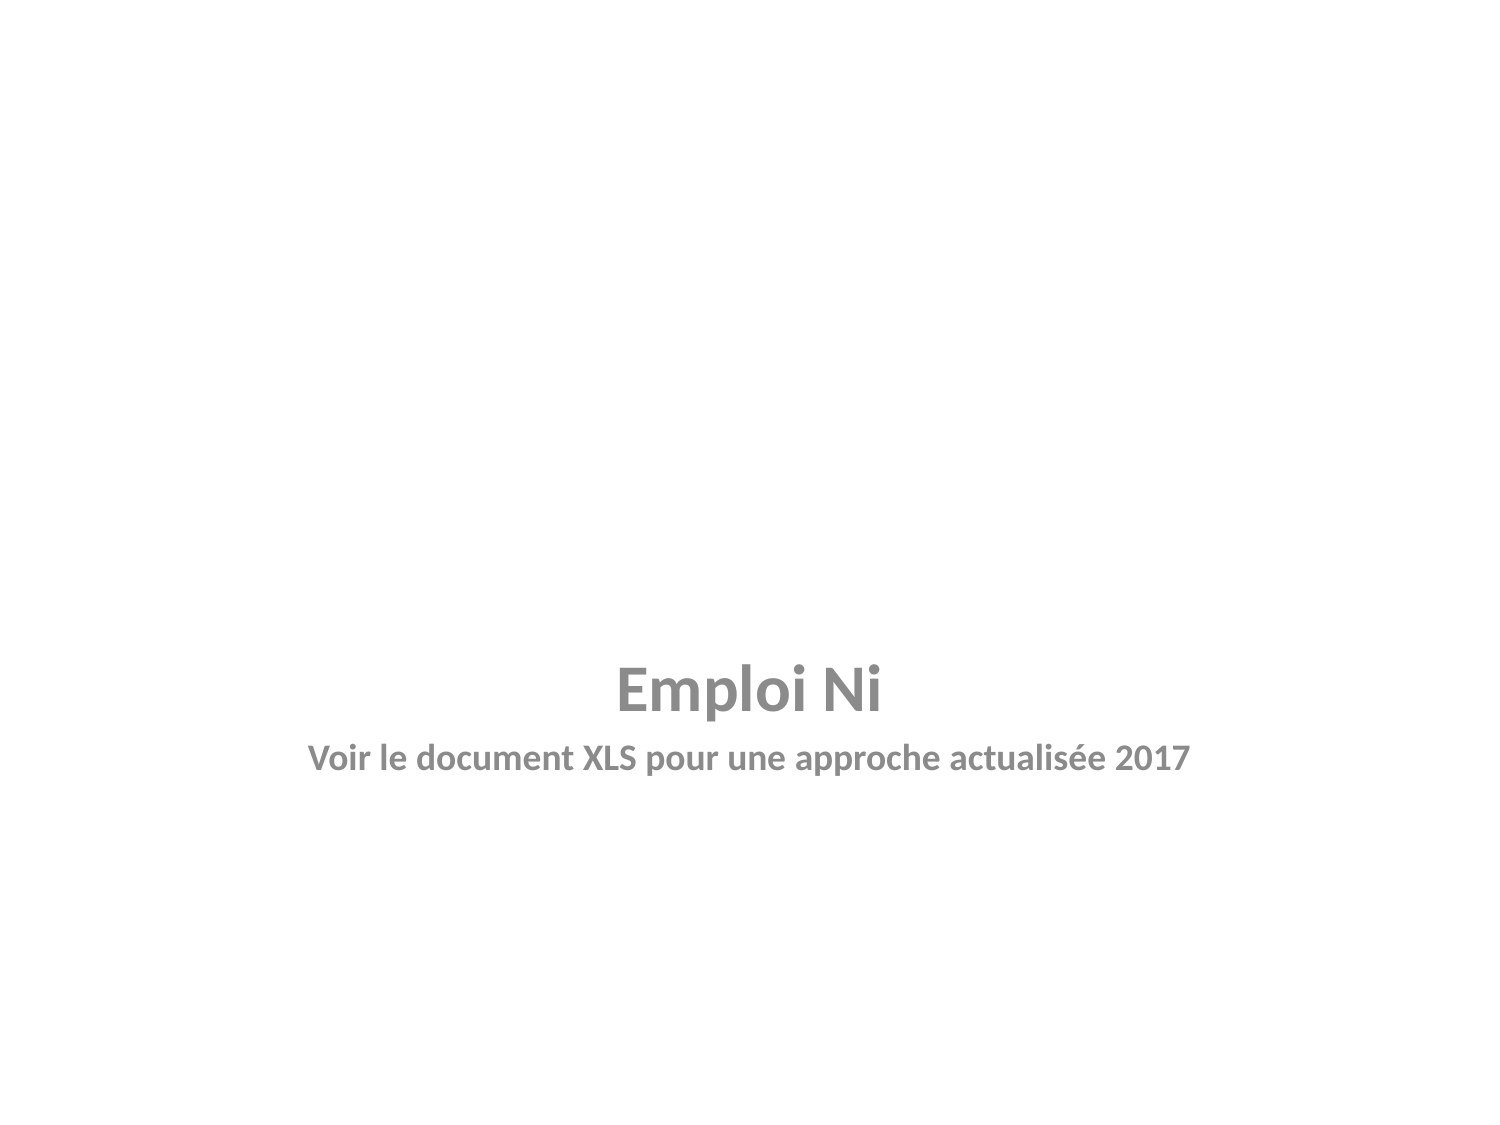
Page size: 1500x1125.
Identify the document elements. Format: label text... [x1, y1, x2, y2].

subtitle Emploi Ni Voir le document XLS pour une approche actualisée 2017 [225, 637, 1275, 925]
